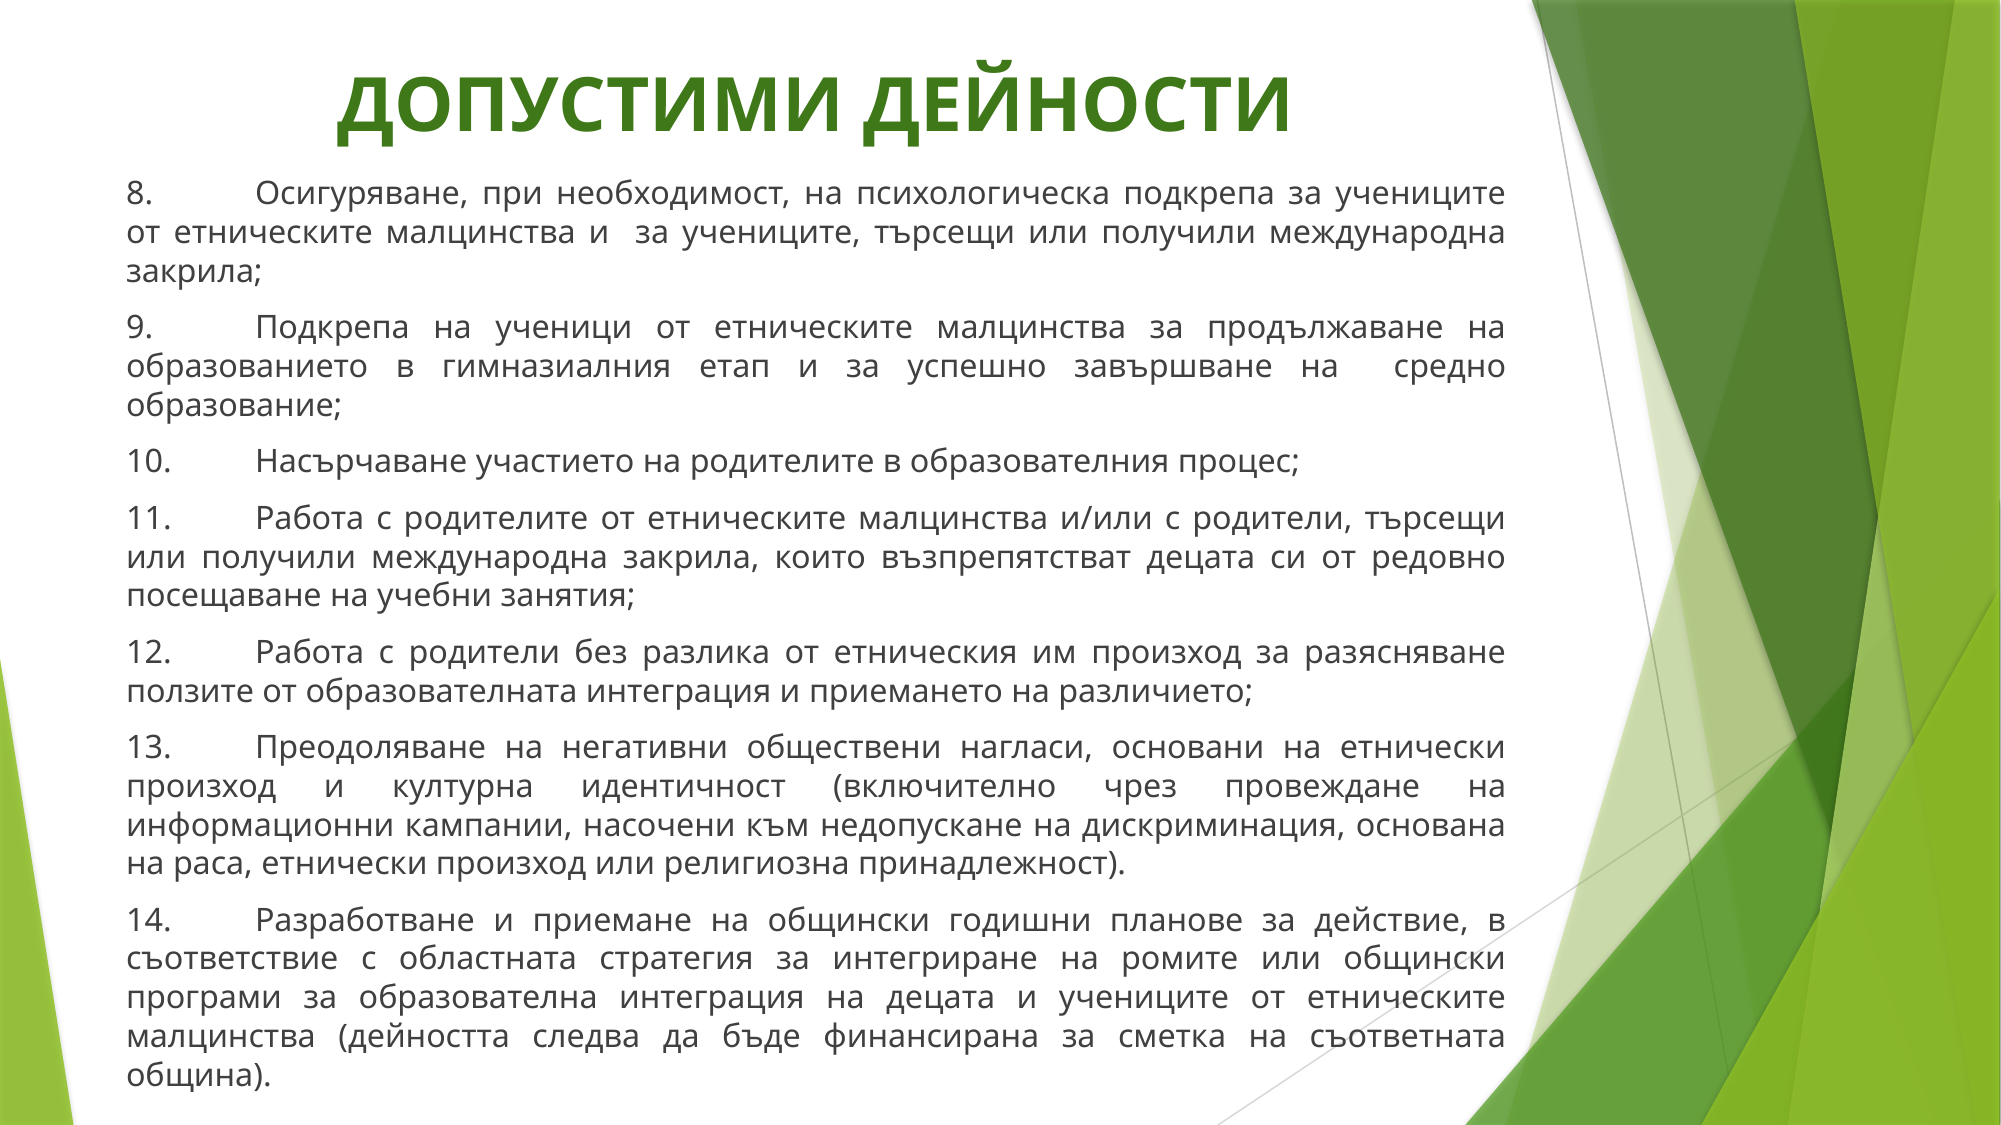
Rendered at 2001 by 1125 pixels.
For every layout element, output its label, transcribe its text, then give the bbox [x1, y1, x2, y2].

title ДОПУСТИМИ ДЕЙНОСТИ [111, 48, 1522, 165]
list 8. Осигуряване, при необходимост, на психологическа подкрепа за учениците от етническите малцинства и за учениците, търсещи или получили международна закрила; 9. Подкрепа на ученици от етническите малцинства за продължаване на образованието в гимназиалния етап и за успешно завършване на средно образование; 10. Насърчаване участието на родителите в образователния процес; 11. Работа с родителите от етническите малцинства и/или с родители, търсещи или получили международна закрила, които възпрепятстват децата си от редовно посещаване на учебни занятия; 12. Работа с родители без разлика от етническия им произход за разясняване ползите от образователната интеграция и приемането на различието; 13. Преодоляване на негативни обществени нагласи, основани на етнически произход и културна идентичност (включително чрез провеждане на информационни кампании, насочени към недопускане на дискриминация, основана на раса, етнически произход или религиозна принадлежност). 14. Разработване и приемане на общински годишни планове за действие, в съответствие с областната стратегия за интегриране на ромите или общински програми за образователна интеграция на децата и учениците от етническите малцинства (дейността следва да бъде финансирана за сметка на съответната община). [111, 165, 1522, 1103]
